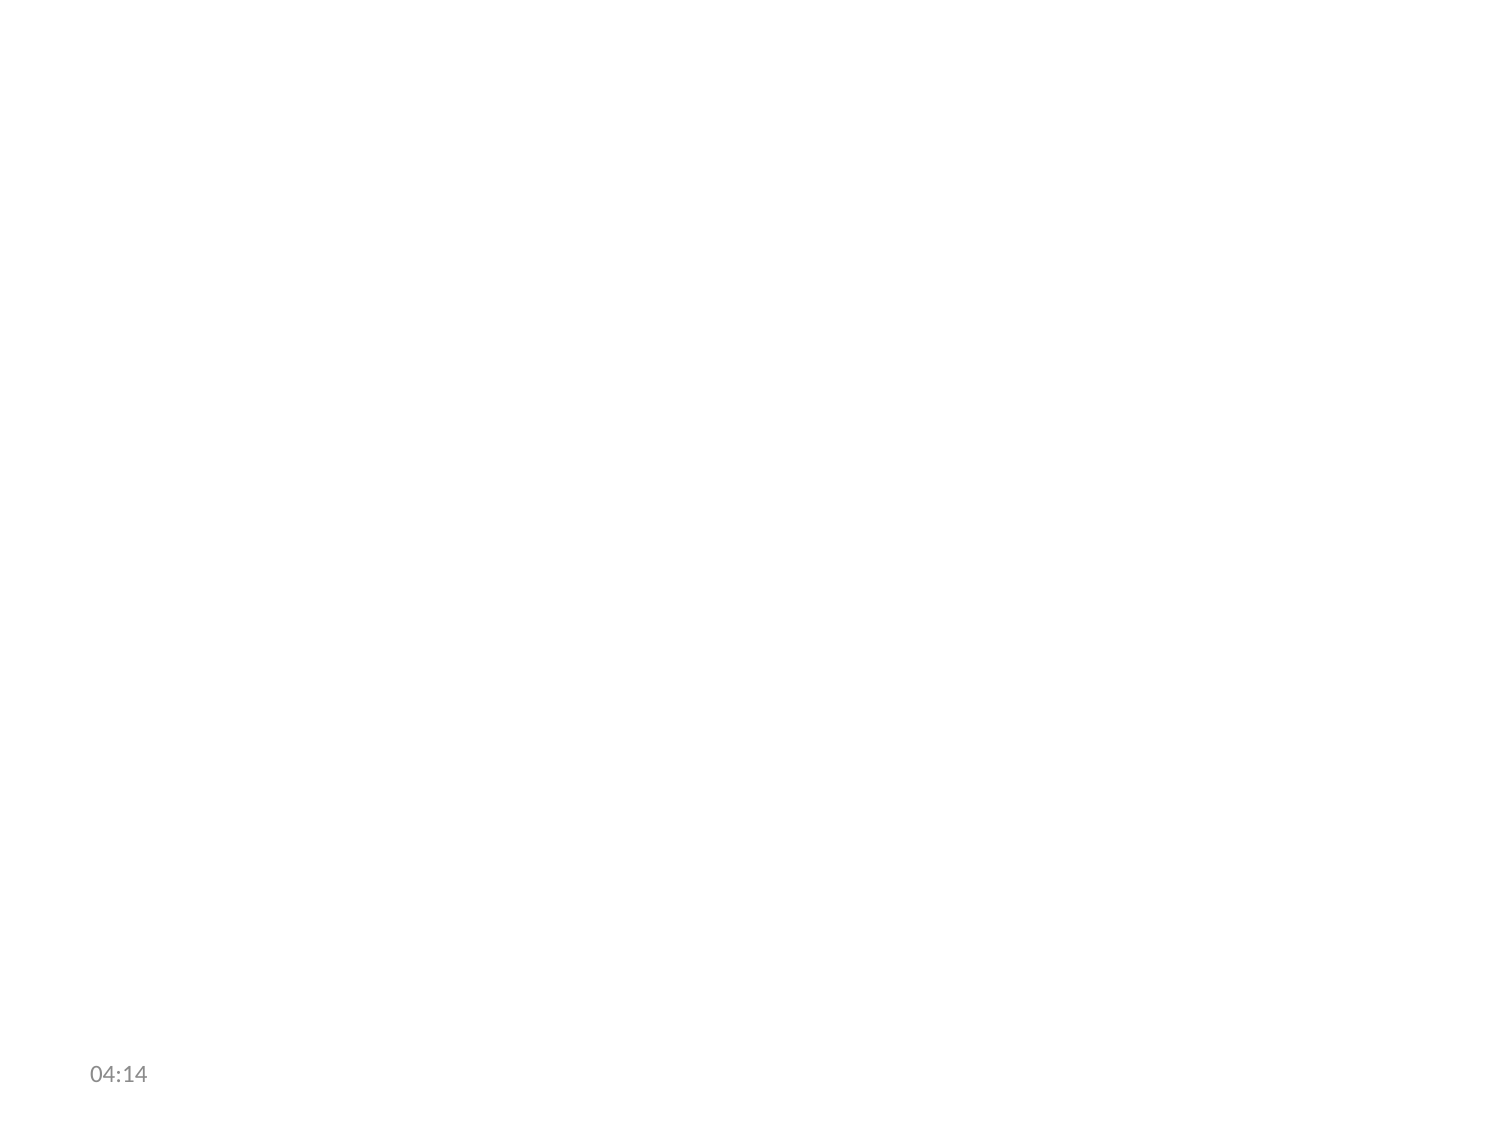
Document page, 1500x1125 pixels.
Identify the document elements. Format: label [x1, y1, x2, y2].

slide_number [75, 1042, 425, 1103]
